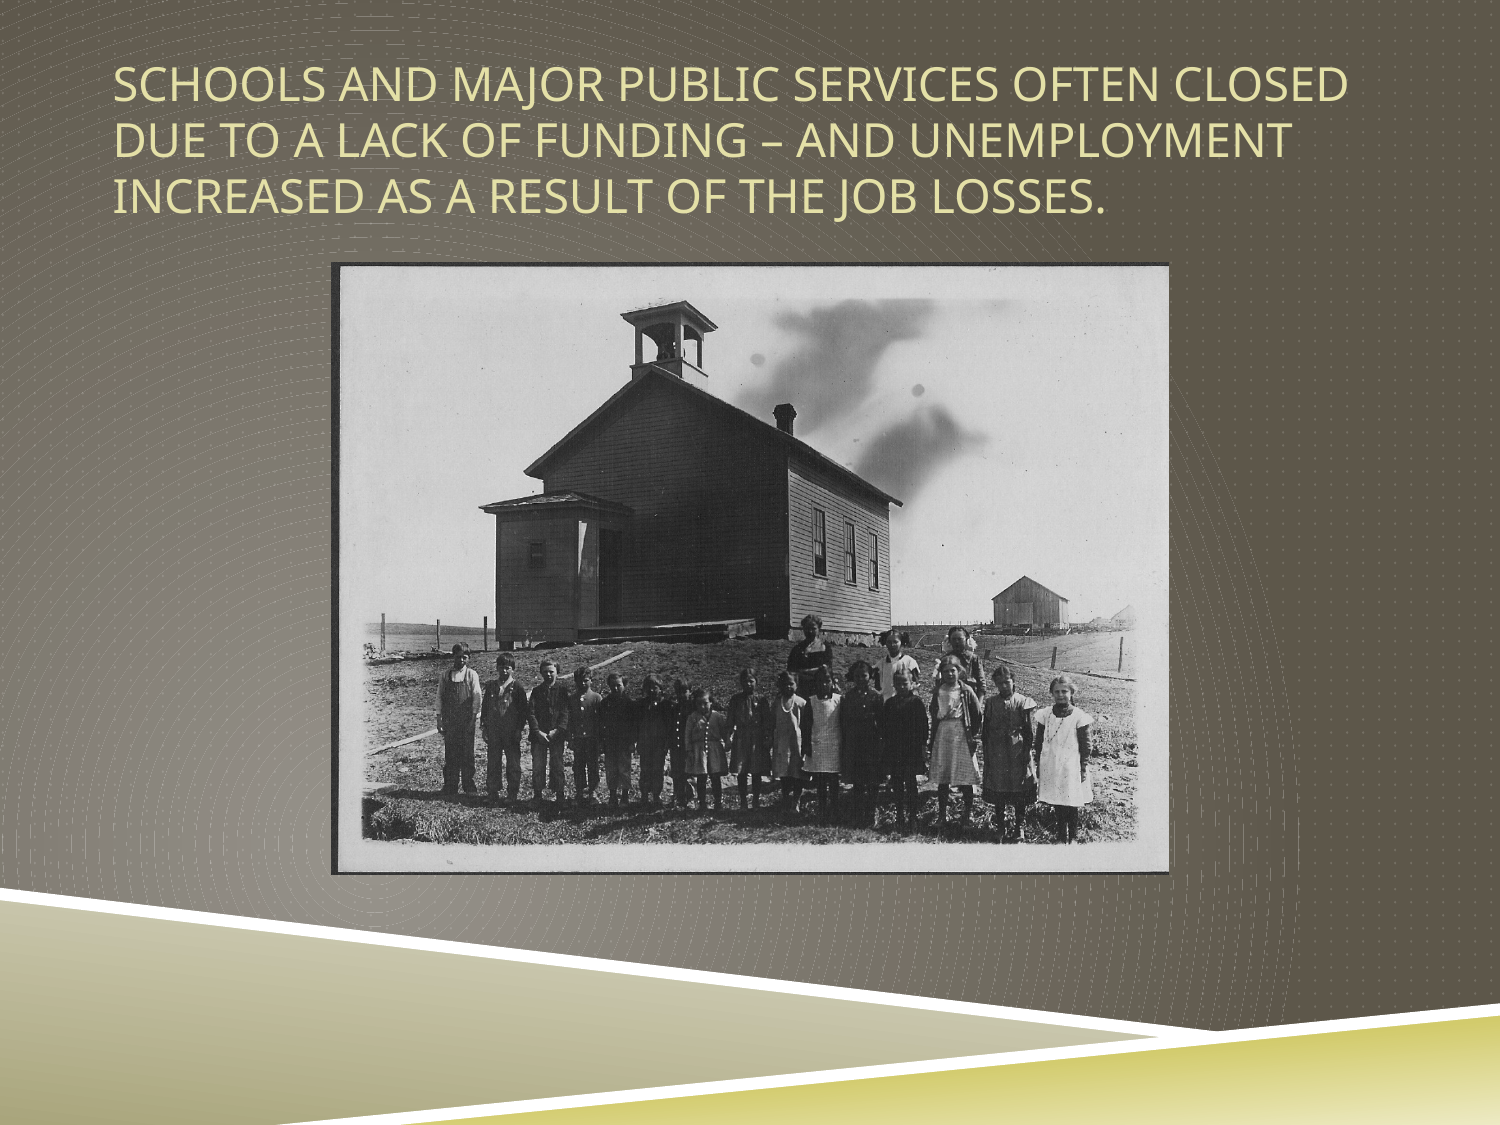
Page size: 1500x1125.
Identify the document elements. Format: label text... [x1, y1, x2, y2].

title Schools and major public services often closed due to a lack of funding – and unemployment increased as a result of the job losses. [112, 45, 1388, 233]
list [330, 262, 1170, 876]
